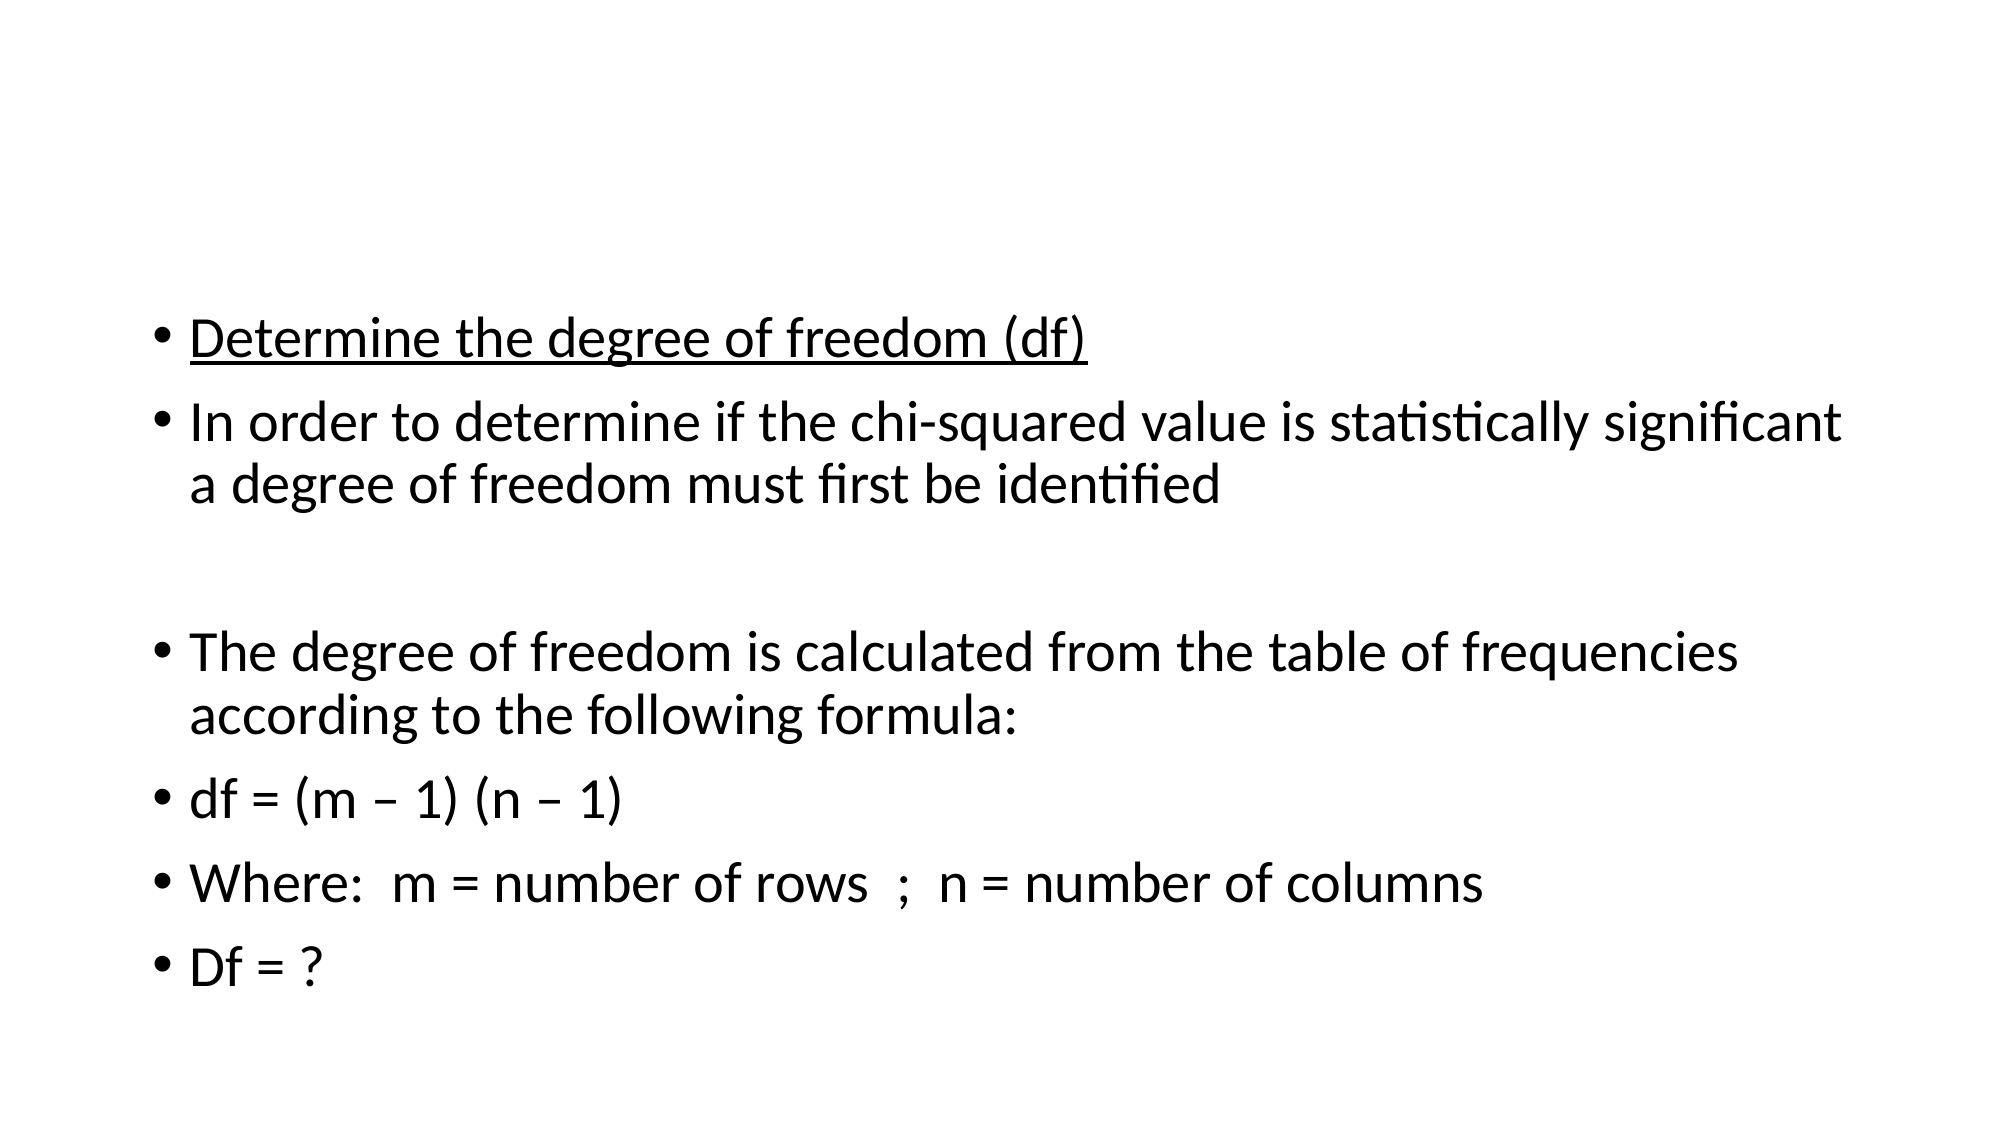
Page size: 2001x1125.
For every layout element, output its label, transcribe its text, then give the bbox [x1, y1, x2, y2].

list Determine the degree of freedom (df) In order to determine if the chi-squared value is statistically significant a degree of freedom must first be identified The degree of freedom is calculated from the table of frequencies according to the following formula: df = (m – 1) (n – 1) Where: m = number of rows ; n = number of columns Df = ? [137, 299, 1863, 1014]
